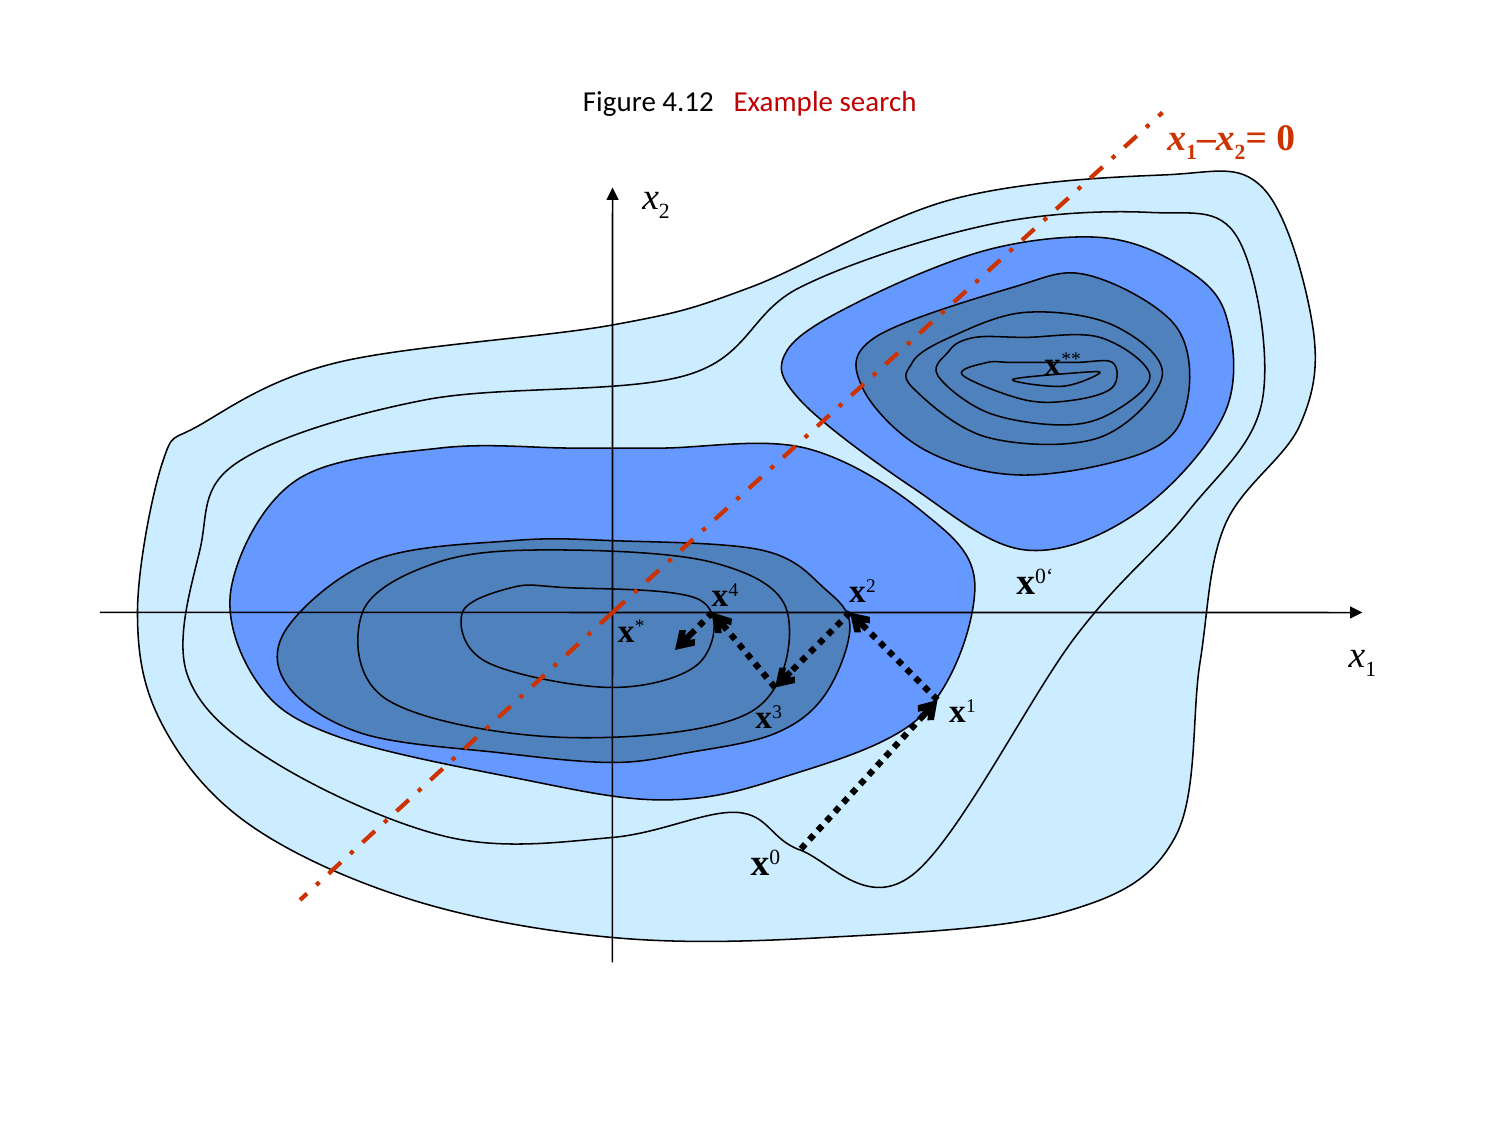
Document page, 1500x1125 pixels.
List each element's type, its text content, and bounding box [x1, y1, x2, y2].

text_box [613, 613, 1207, 942]
text_box x0‘ [1001, 549, 1069, 610]
text_box [137, 613, 612, 938]
text_box [1096, 606, 1363, 619]
text_box [182, 211, 1265, 888]
text_box [606, 187, 619, 386]
text_box [137, 325, 612, 612]
text_box x2 [624, 164, 688, 231]
text_box x1 [1324, 622, 1400, 688]
text_box x1–x2= 0 [1149, 105, 1313, 172]
text_box x0 [735, 830, 796, 891]
title Figure 4.12 Example search [112, 75, 1388, 125]
text_box [613, 172, 1316, 612]
